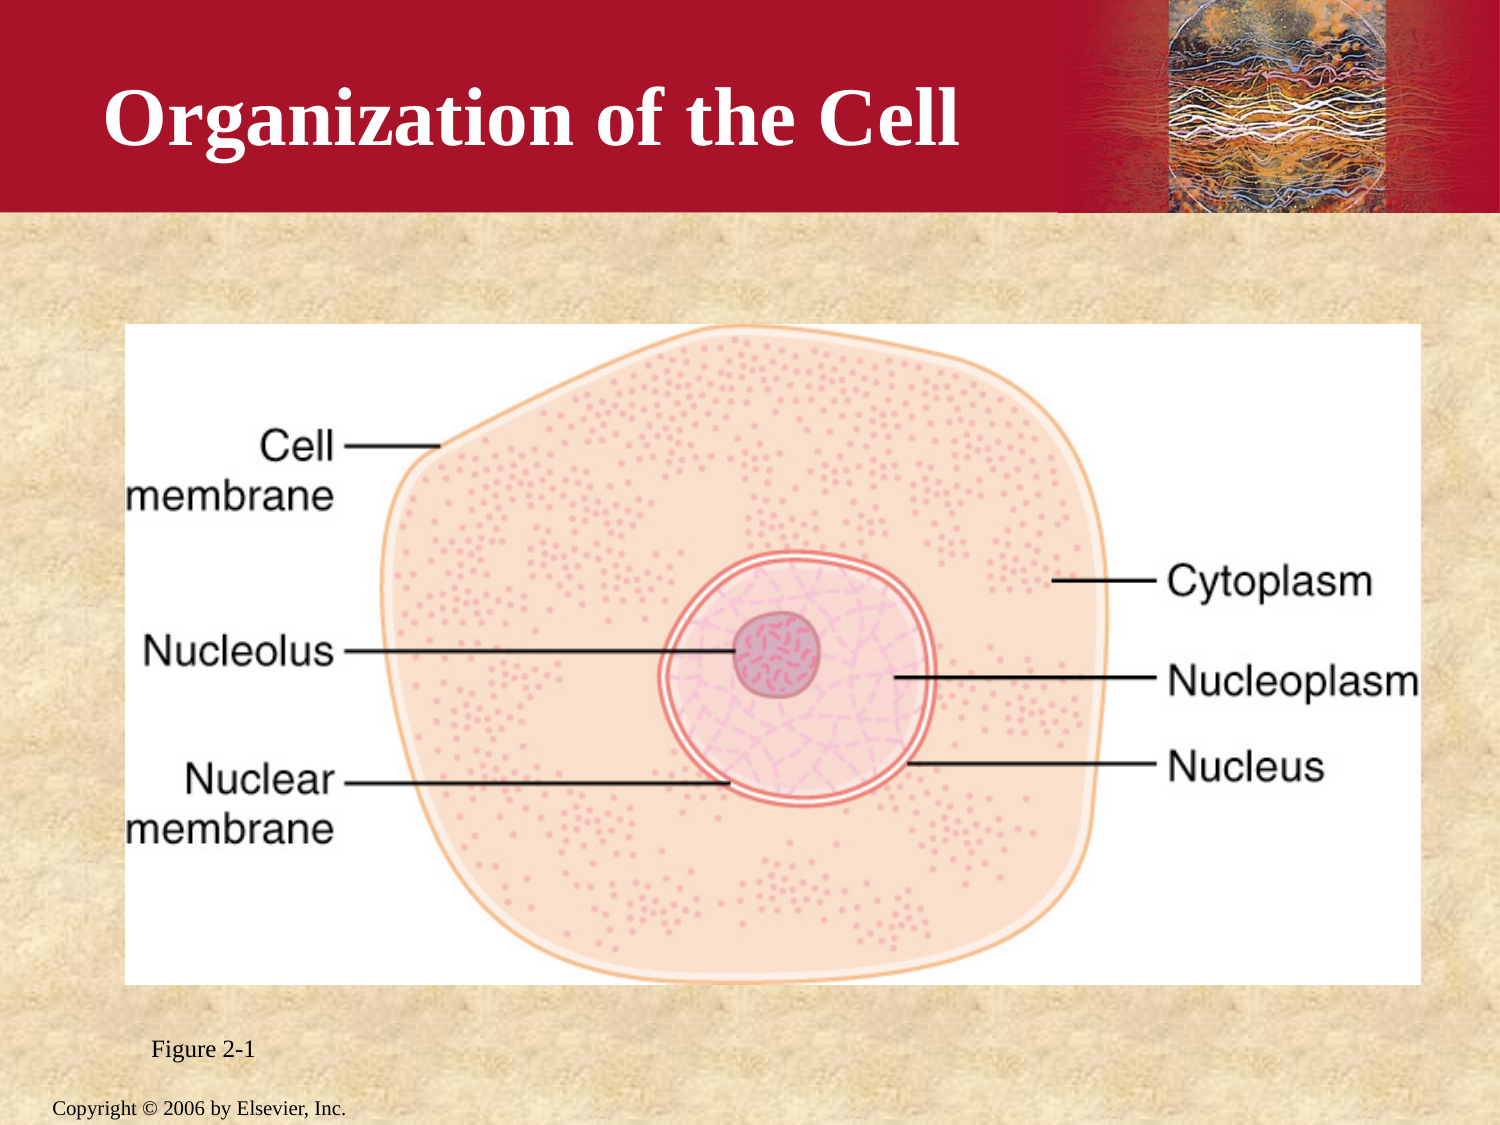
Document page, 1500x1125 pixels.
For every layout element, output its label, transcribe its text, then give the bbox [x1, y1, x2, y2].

picture [0, 0, 1500, 1125]
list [124, 324, 1421, 985]
title Organization of the Cell [87, 124, 1363, 201]
text_box Figure 2-1 [136, 1025, 271, 1070]
